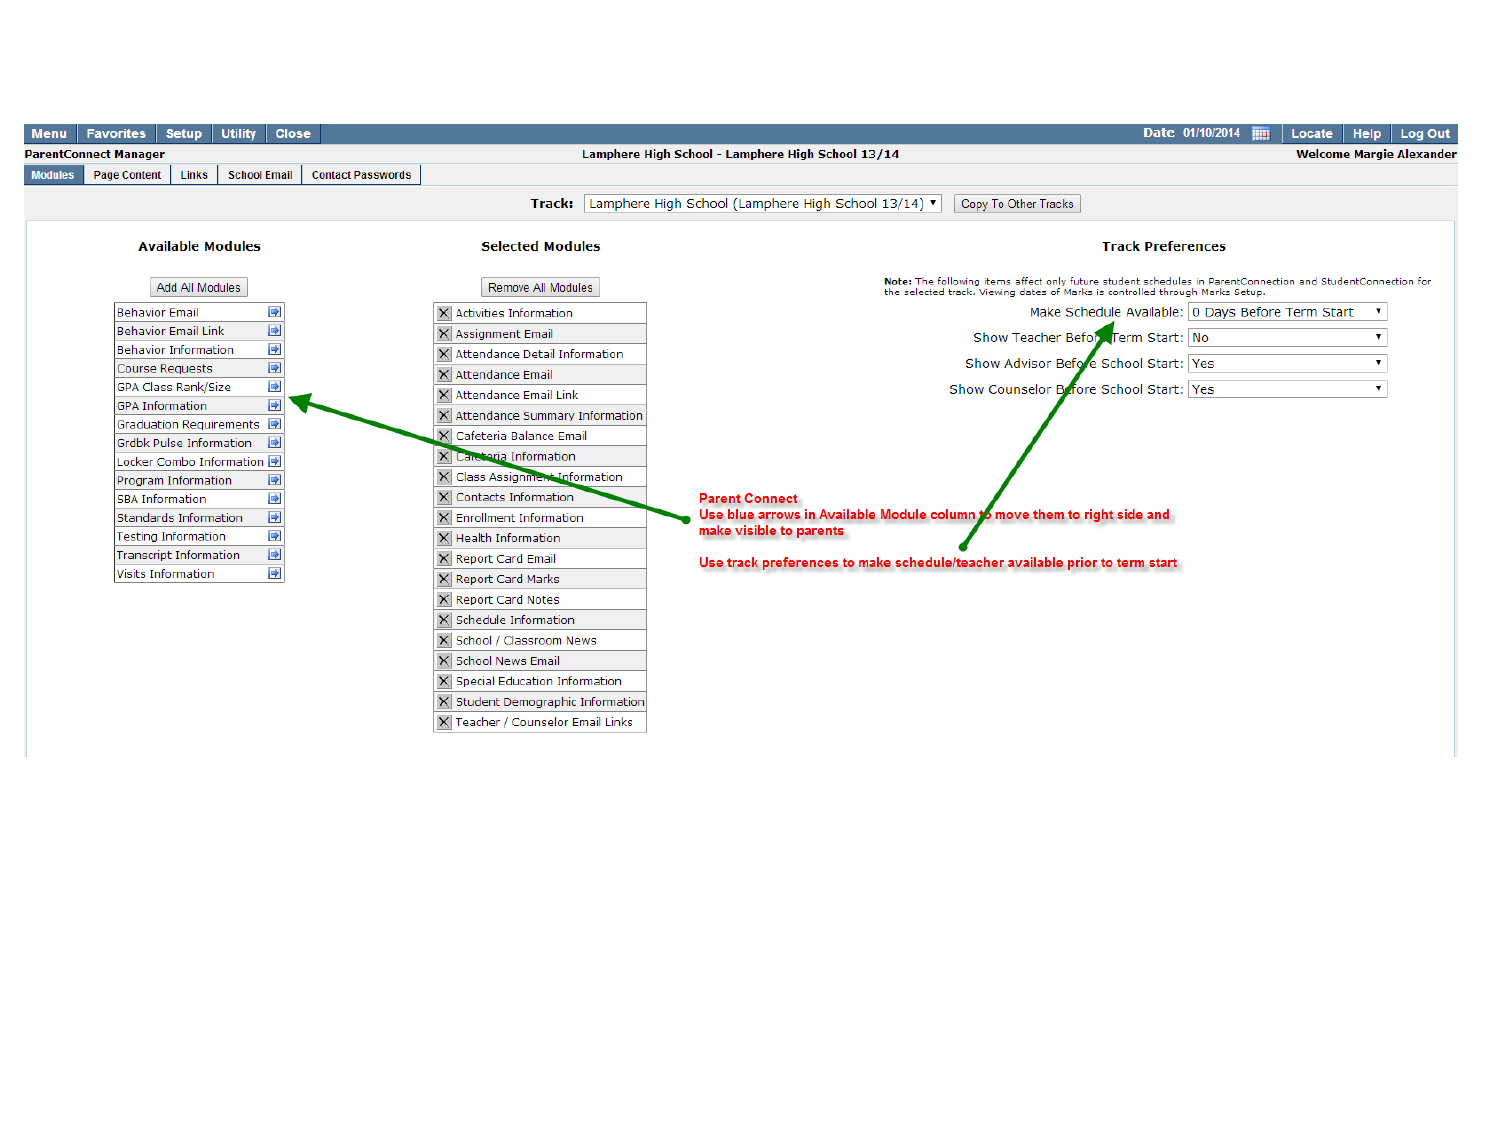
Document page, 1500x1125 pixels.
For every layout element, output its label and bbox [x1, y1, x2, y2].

picture [24, 124, 1458, 757]
